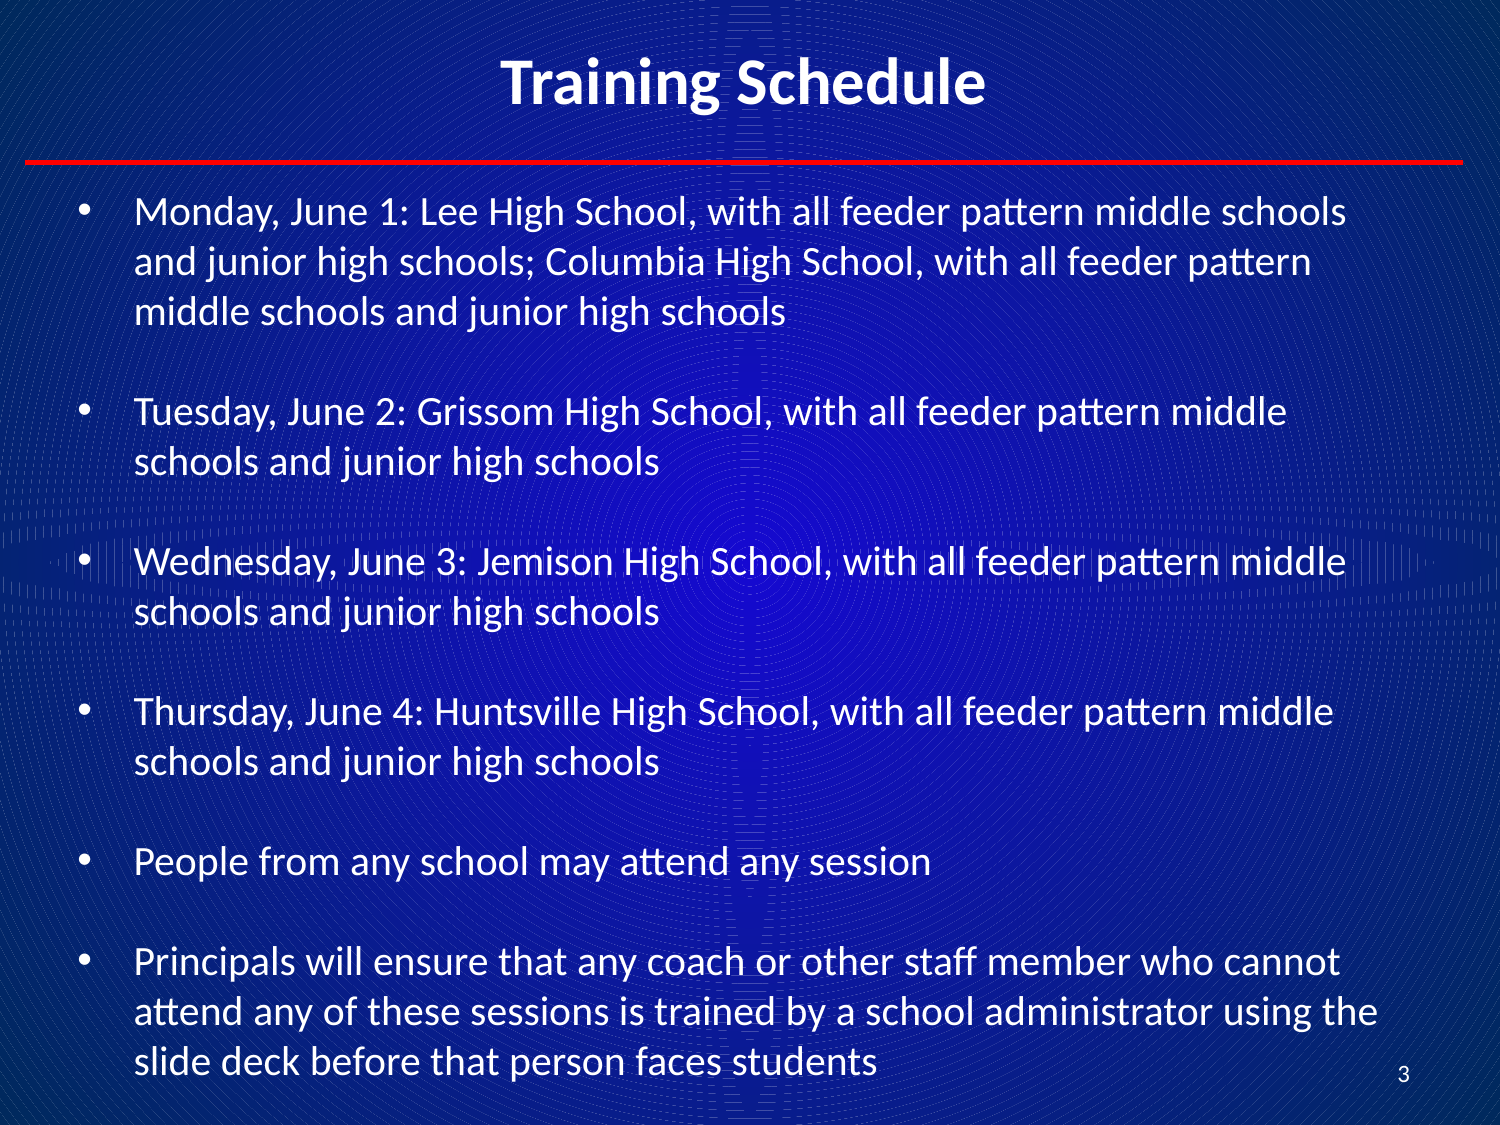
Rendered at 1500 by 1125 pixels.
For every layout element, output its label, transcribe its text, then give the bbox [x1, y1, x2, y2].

slide_number 3 [1414, 1042, 1425, 1103]
title Training Schedule [76, 57, 1427, 144]
text_box Monday, June 1: Lee High School, with all feeder pattern middle schools and junior high schools; Columbia High School, with all feeder pattern middle schools and junior high schools Tuesday, June 2: Grissom High School, with all feeder pattern middle schools and junior high schools Wednesday, June 3: Jemison High School, with all feeder pattern middle schools and junior high schools Thursday, June 4: Huntsville High School, with all feeder pattern middle schools and junior high schools People from any school may attend any session Principals will ensure that any coach or other staff member who cannot attend any of these sessions is trained by a school administrator using the slide deck before that person faces students [62, 176, 1414, 1125]
